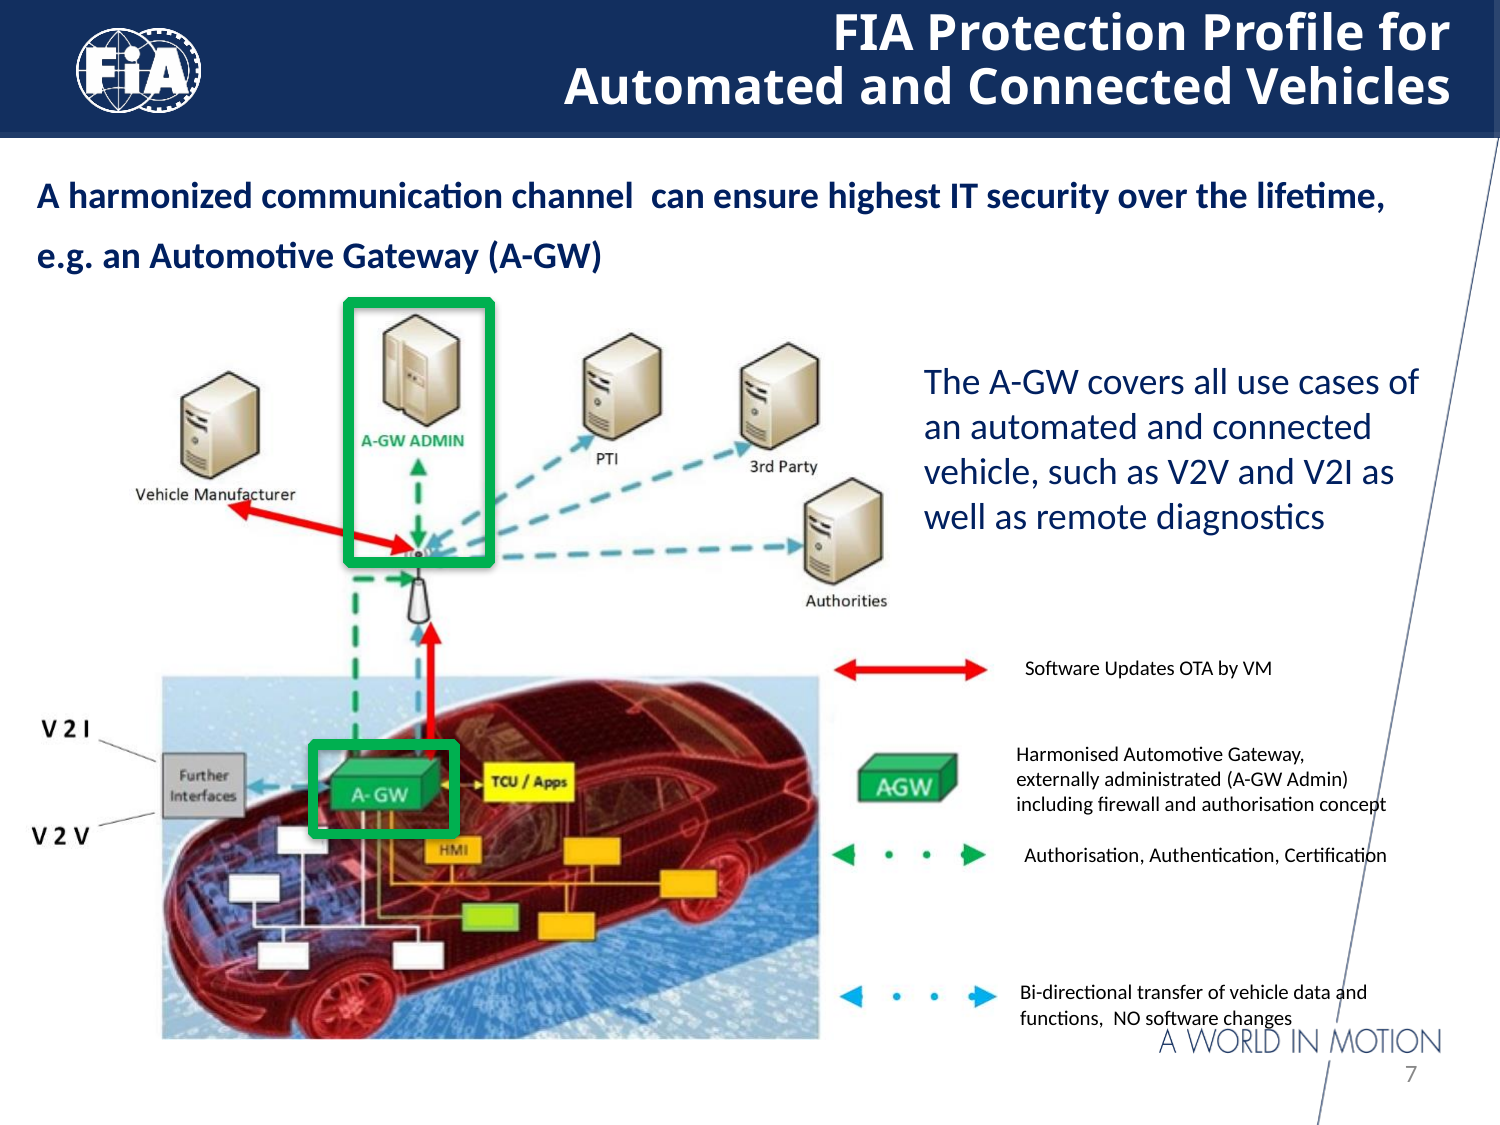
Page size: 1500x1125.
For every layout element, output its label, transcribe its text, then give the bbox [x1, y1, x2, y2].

text_box Harmonised Automotive Gateway, externally administrated (A-GW Admin) including firewall and authorisation concept [1002, 733, 1425, 823]
title FIA Protection Profile for Automated and Connected Vehicles [544, 6, 1452, 83]
text_box Software Updates OTA by VM [1010, 647, 1405, 688]
picture [0, 0, 1500, 1125]
list A harmonized communication channel can ensure highest IT security over the lifetime, e.g. an Automotive Gateway (A-GW) [28, 163, 1428, 306]
slide_number 7 [1361, 1050, 1426, 1096]
text_box Authorisation, Authentication, Certification [1009, 834, 1403, 874]
text_box Bi-directional transfer of vehicle data and functions, NO software changes [1005, 971, 1400, 1037]
text_box [348, 302, 490, 310]
text_box The A-GW covers all use cases of an automated and connected vehicle, such as V2V and V2I as well as remote diagnostics [1002, 349, 1452, 492]
picture [17, 312, 998, 1040]
